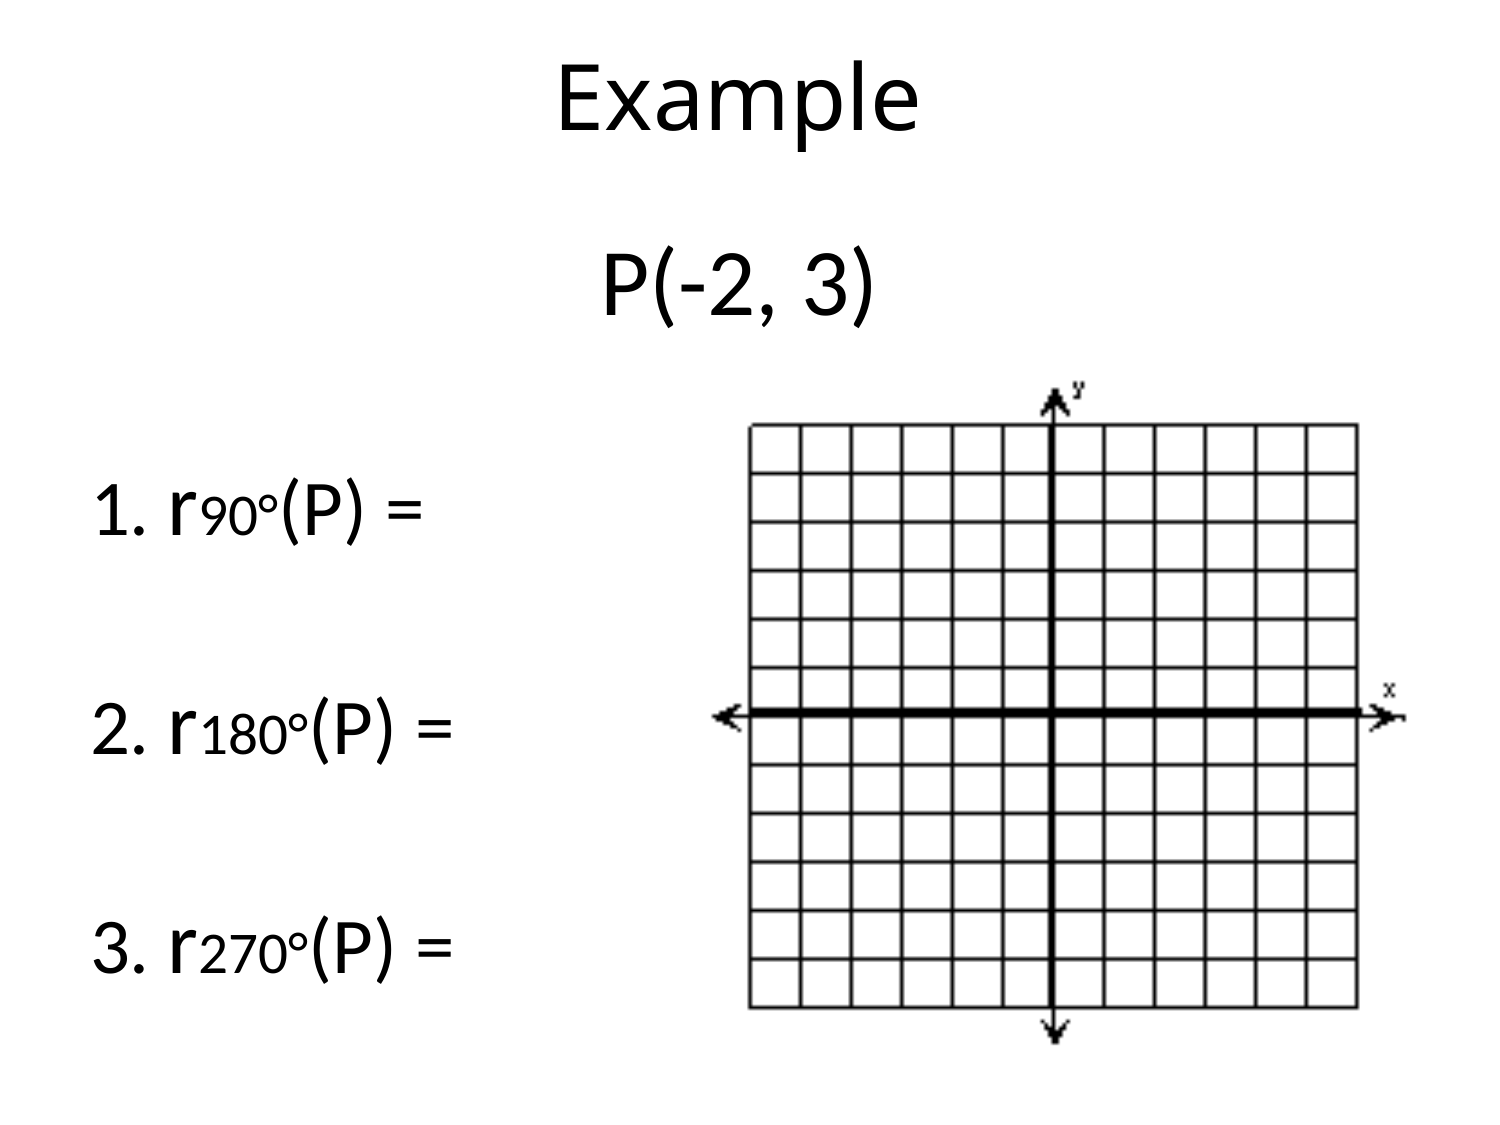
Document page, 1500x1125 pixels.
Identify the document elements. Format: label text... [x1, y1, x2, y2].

list P(-2, 3) 1. r90°(P) = 2. r180°(P) = 3. r270°(P) = [75, 212, 1425, 1005]
picture [699, 362, 1426, 1073]
title Example [75, 0, 1425, 188]
